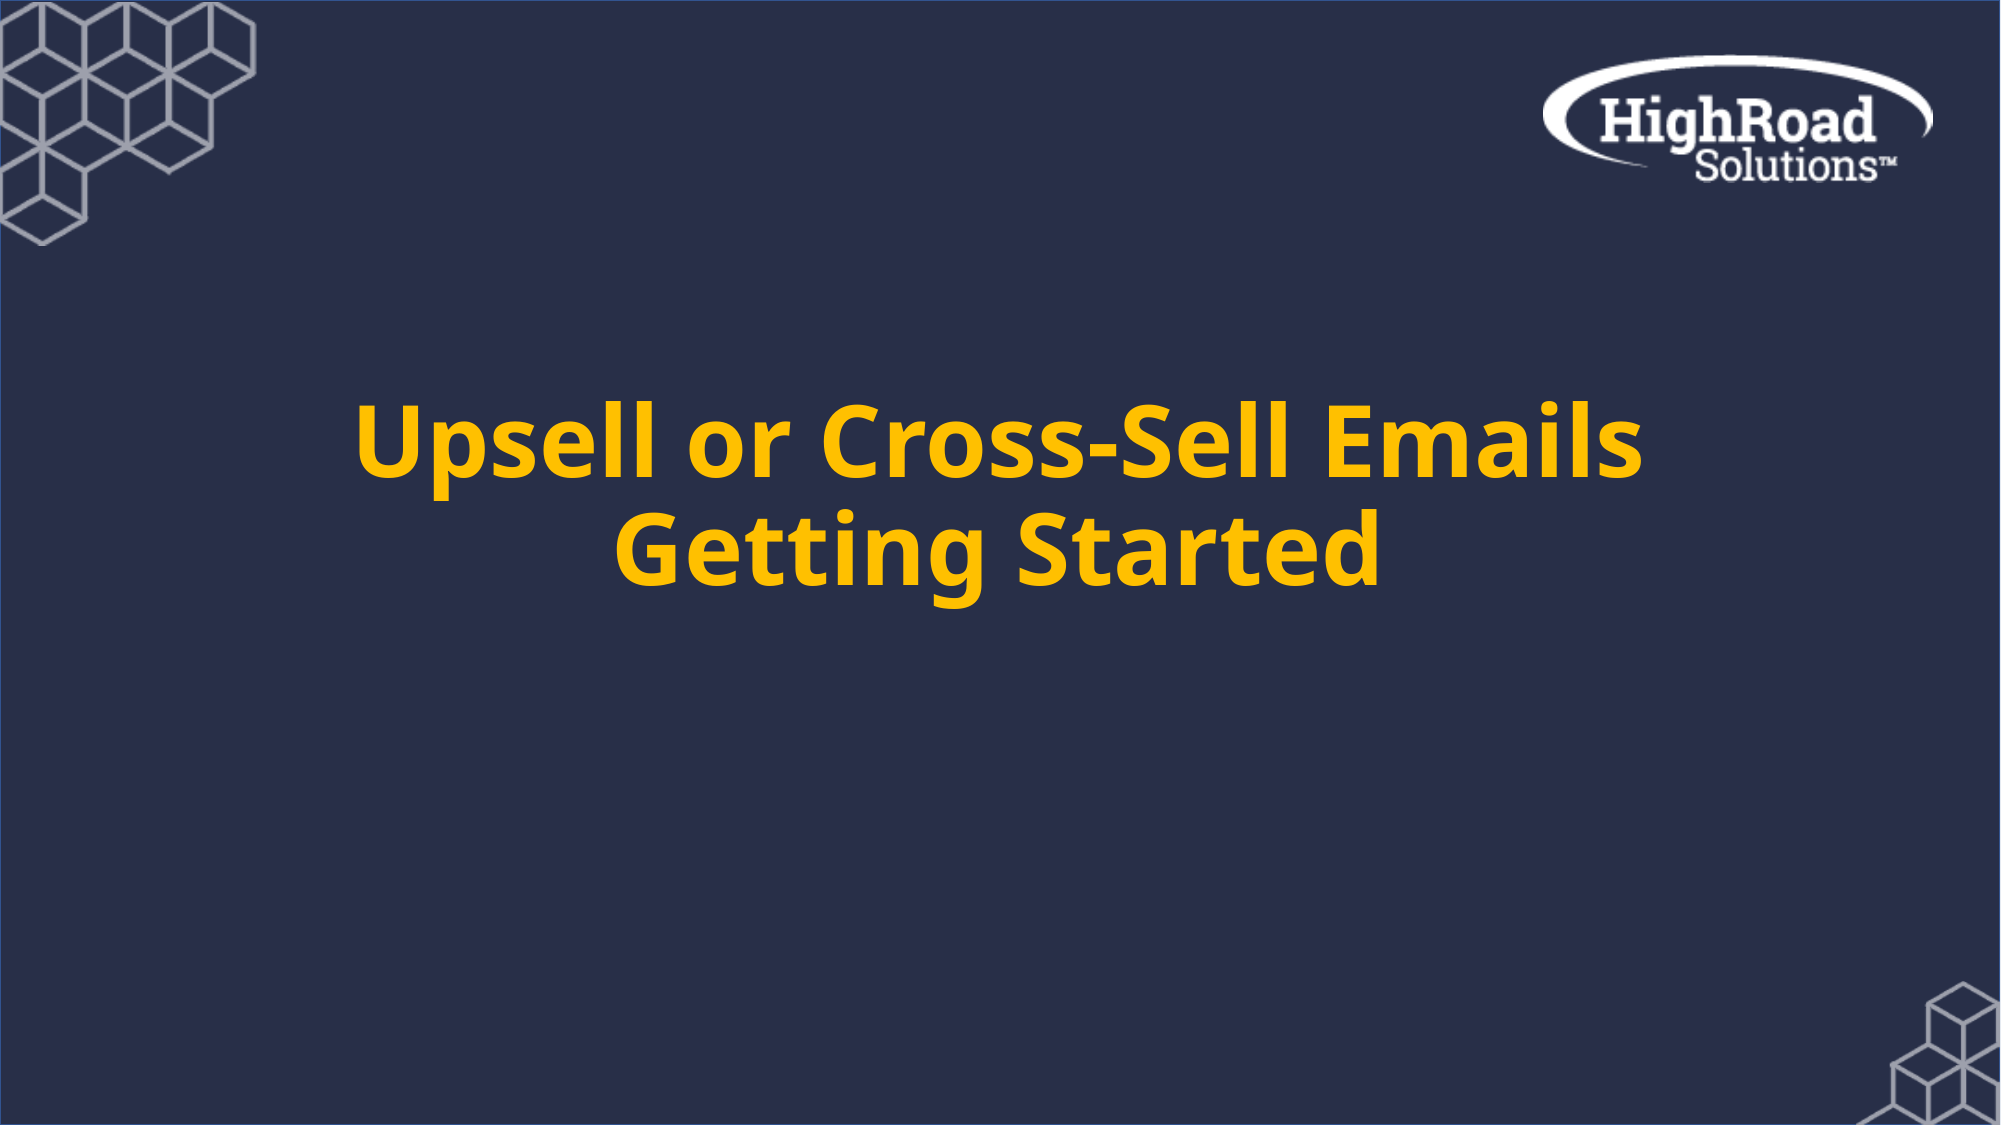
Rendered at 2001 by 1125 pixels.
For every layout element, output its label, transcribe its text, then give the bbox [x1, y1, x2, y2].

picture [1543, 54, 1933, 183]
picture [1855, 981, 2000, 1125]
picture [0, 2, 330, 246]
title Upsell or Cross-Sell Emails Getting Started [136, 280, 1862, 615]
